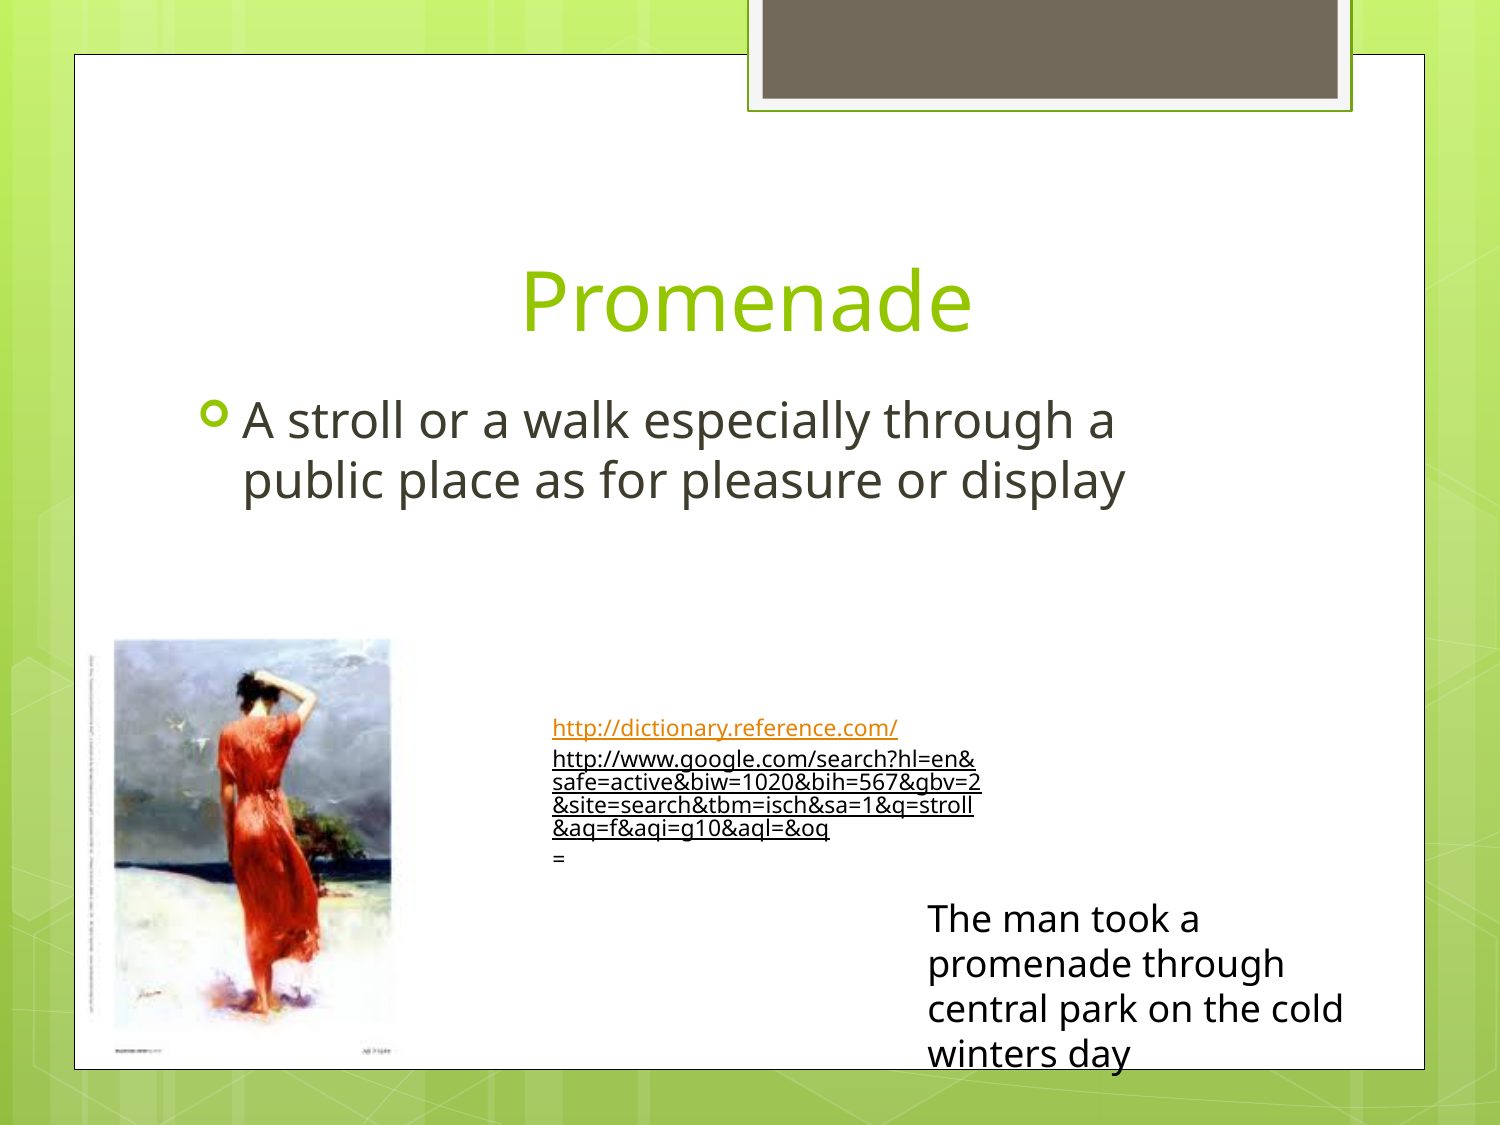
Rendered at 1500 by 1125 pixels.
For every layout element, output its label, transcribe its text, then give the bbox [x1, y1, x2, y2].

text_box http://dictionary.reference.com/ http://www.google.com/search?hl=en&safe=active&biw=1020&bih=567&gbv=2&site=search&tbm=isch&sa=1&q=stroll&aq=f&aqi=g10&aql=&oq= [537, 705, 1000, 838]
list A stroll or a walk especially through a public place as for pleasure or display [171, 381, 1283, 525]
text_box The man took a promenade through central park on the cold winters day [912, 887, 1430, 1083]
picture [87, 612, 419, 1055]
title Promenade [171, 168, 1324, 357]
